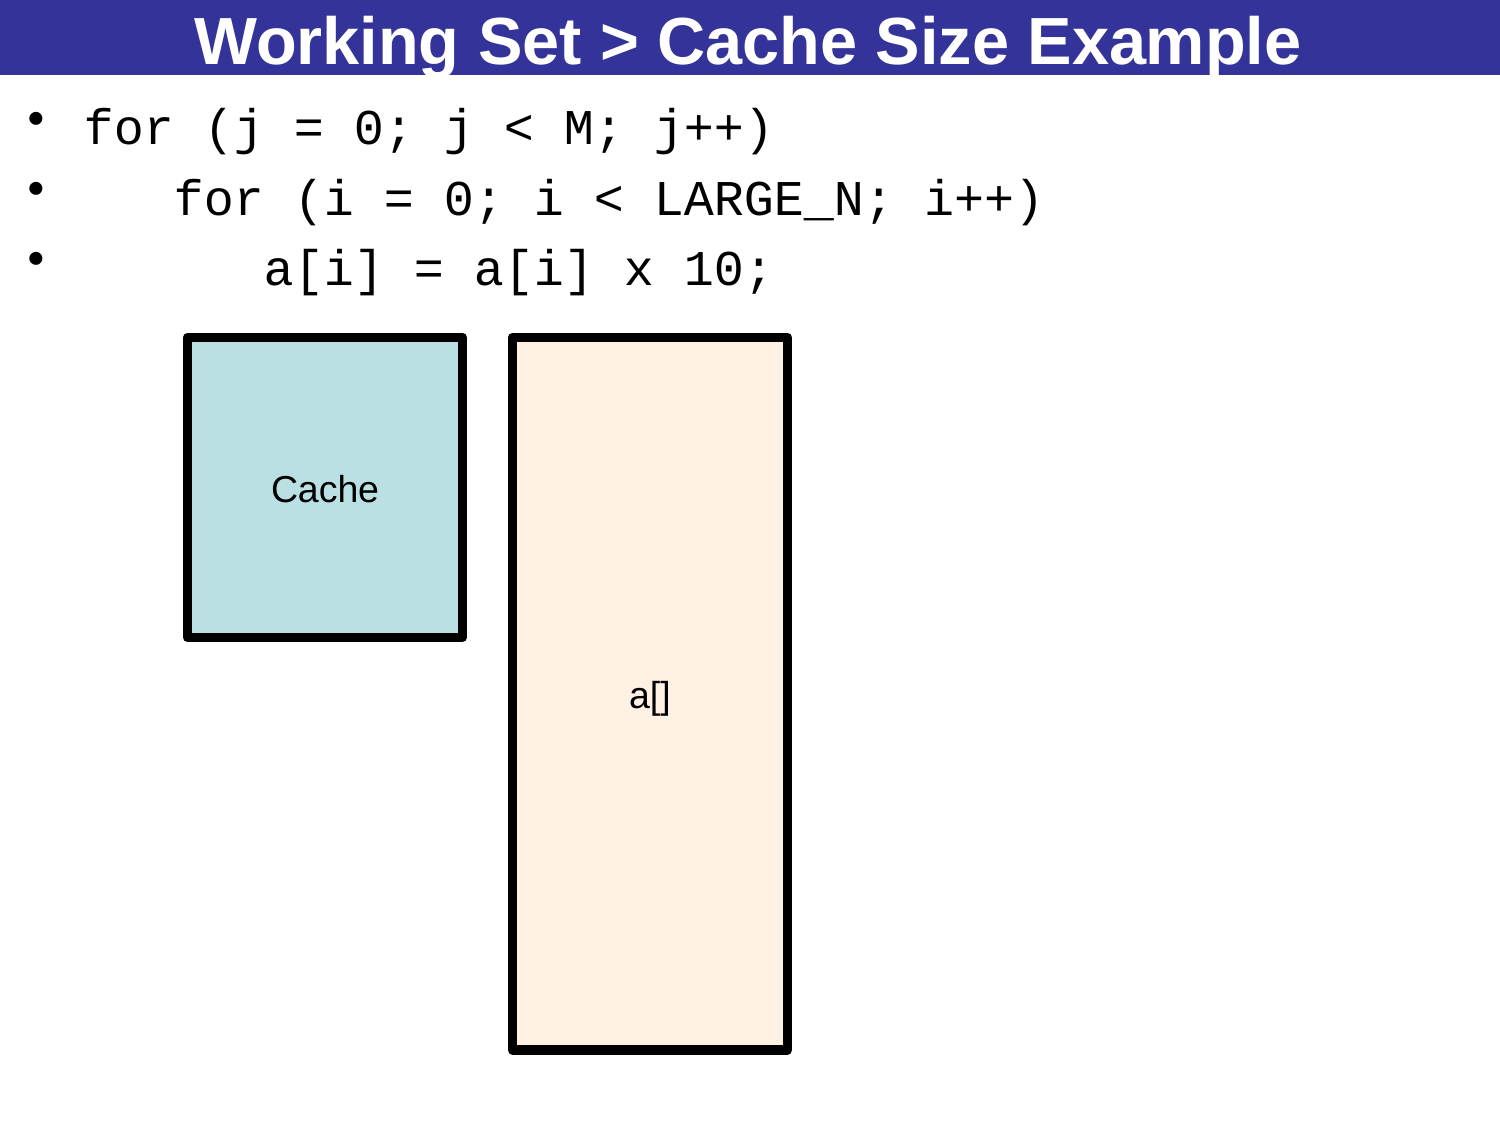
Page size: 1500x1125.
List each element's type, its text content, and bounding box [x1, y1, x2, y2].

text_box Cache [187, 337, 463, 638]
text_box a[] [512, 337, 788, 1050]
title Working Set > Cache Size Example [0, 0, 1500, 75]
list for (j = 0; j < M; j++) for (i = 0; i < LARGE_N; i++) a[i] = a[i] x 10; [12, 87, 1488, 1088]
